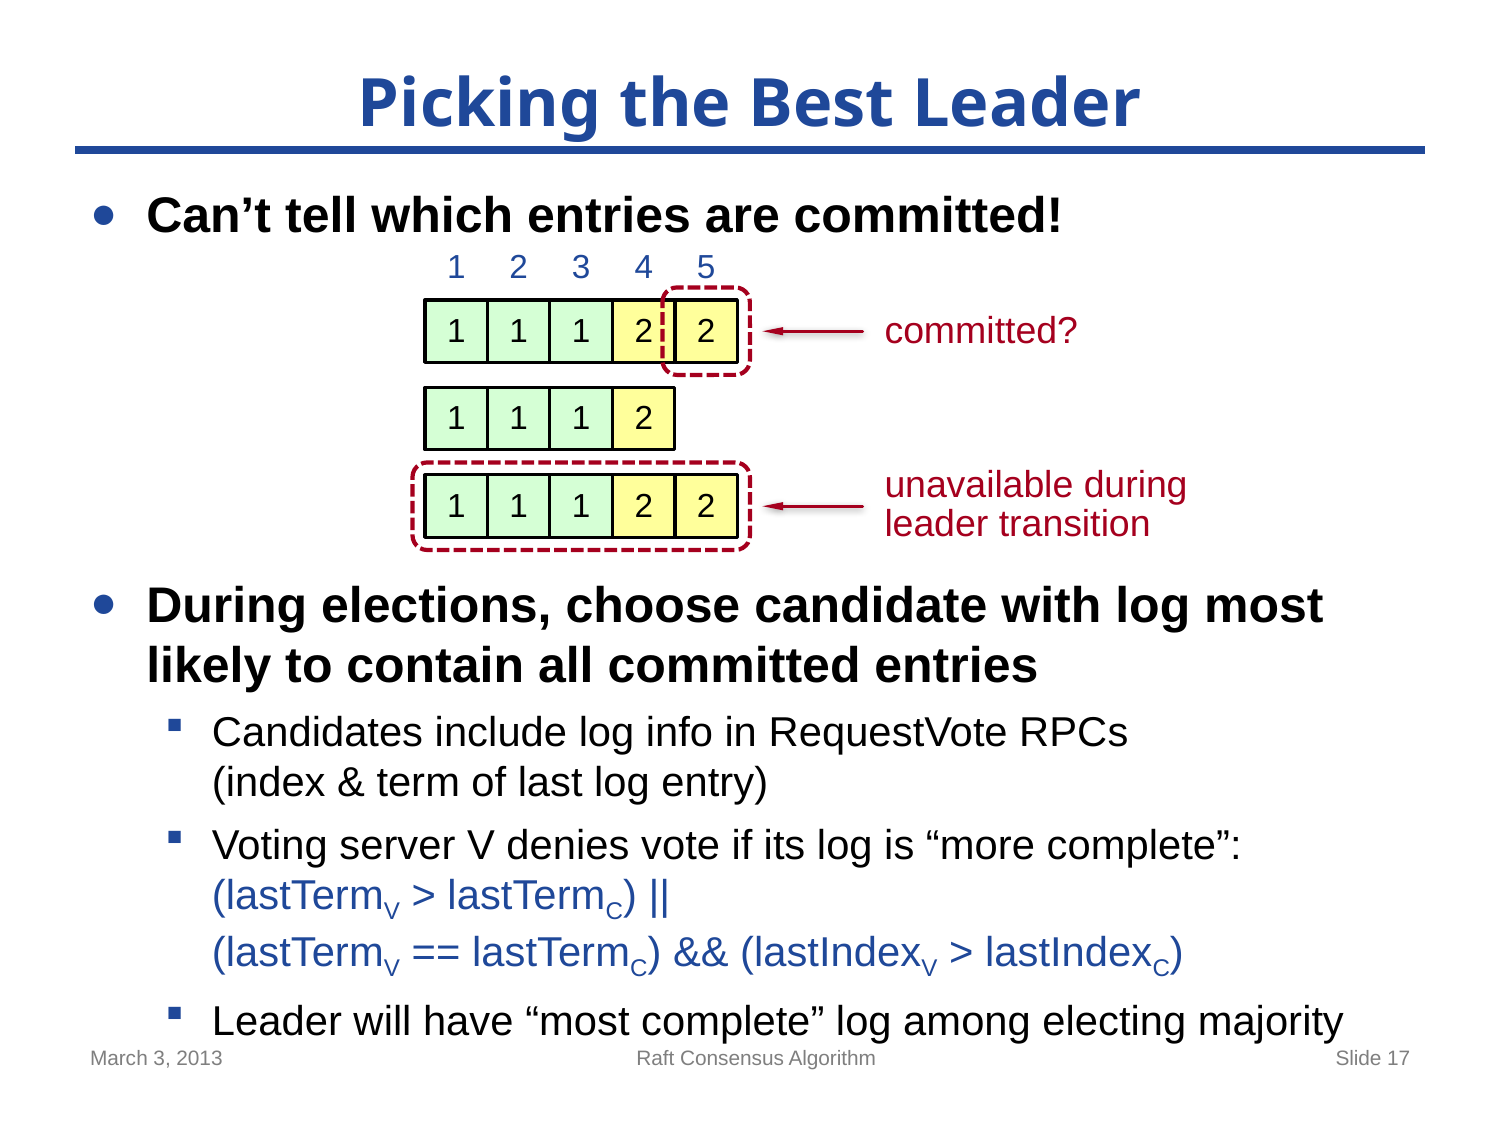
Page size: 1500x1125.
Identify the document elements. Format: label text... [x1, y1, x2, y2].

text_box 3 [549, 237, 612, 293]
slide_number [75, 1037, 425, 1103]
text_box [660, 285, 753, 378]
text_box 2 [614, 385, 677, 452]
text_box 1 [548, 298, 614, 364]
title Picking the Best Leader [75, 50, 1425, 150]
text_box committed? [884, 311, 1185, 351]
text_box 1 [423, 385, 485, 452]
text_box 5 [674, 237, 738, 287]
text_box 1 [485, 298, 548, 364]
text_box 1 [485, 385, 548, 452]
text_box 2 [614, 298, 662, 364]
text_box 4 [612, 237, 674, 293]
text_box 1 [424, 237, 487, 293]
text_box unavailable during leader transition [884, 465, 1300, 545]
text_box [410, 460, 753, 553]
slide_number Slide 17 [1074, 1037, 1425, 1103]
text_box 1 [548, 385, 614, 452]
list Can’t tell which entries are committed! During elections, choose candidate with log most likely to contain all committed entries Candidates include log info in RequestVote RPCs (index & term of last log entry) Voting server V denies vote if its log is “more complete”: (lastTermV > lastTermC) || (lastTermV == lastTermC) && (lastIndexV > lastIndexC) Leader will have “most complete” log among electing majority [75, 174, 1425, 1005]
text_box 2 [487, 237, 549, 293]
footer Raft Consensus Algorithm [474, 1037, 1038, 1103]
text_box 1 [423, 298, 485, 364]
